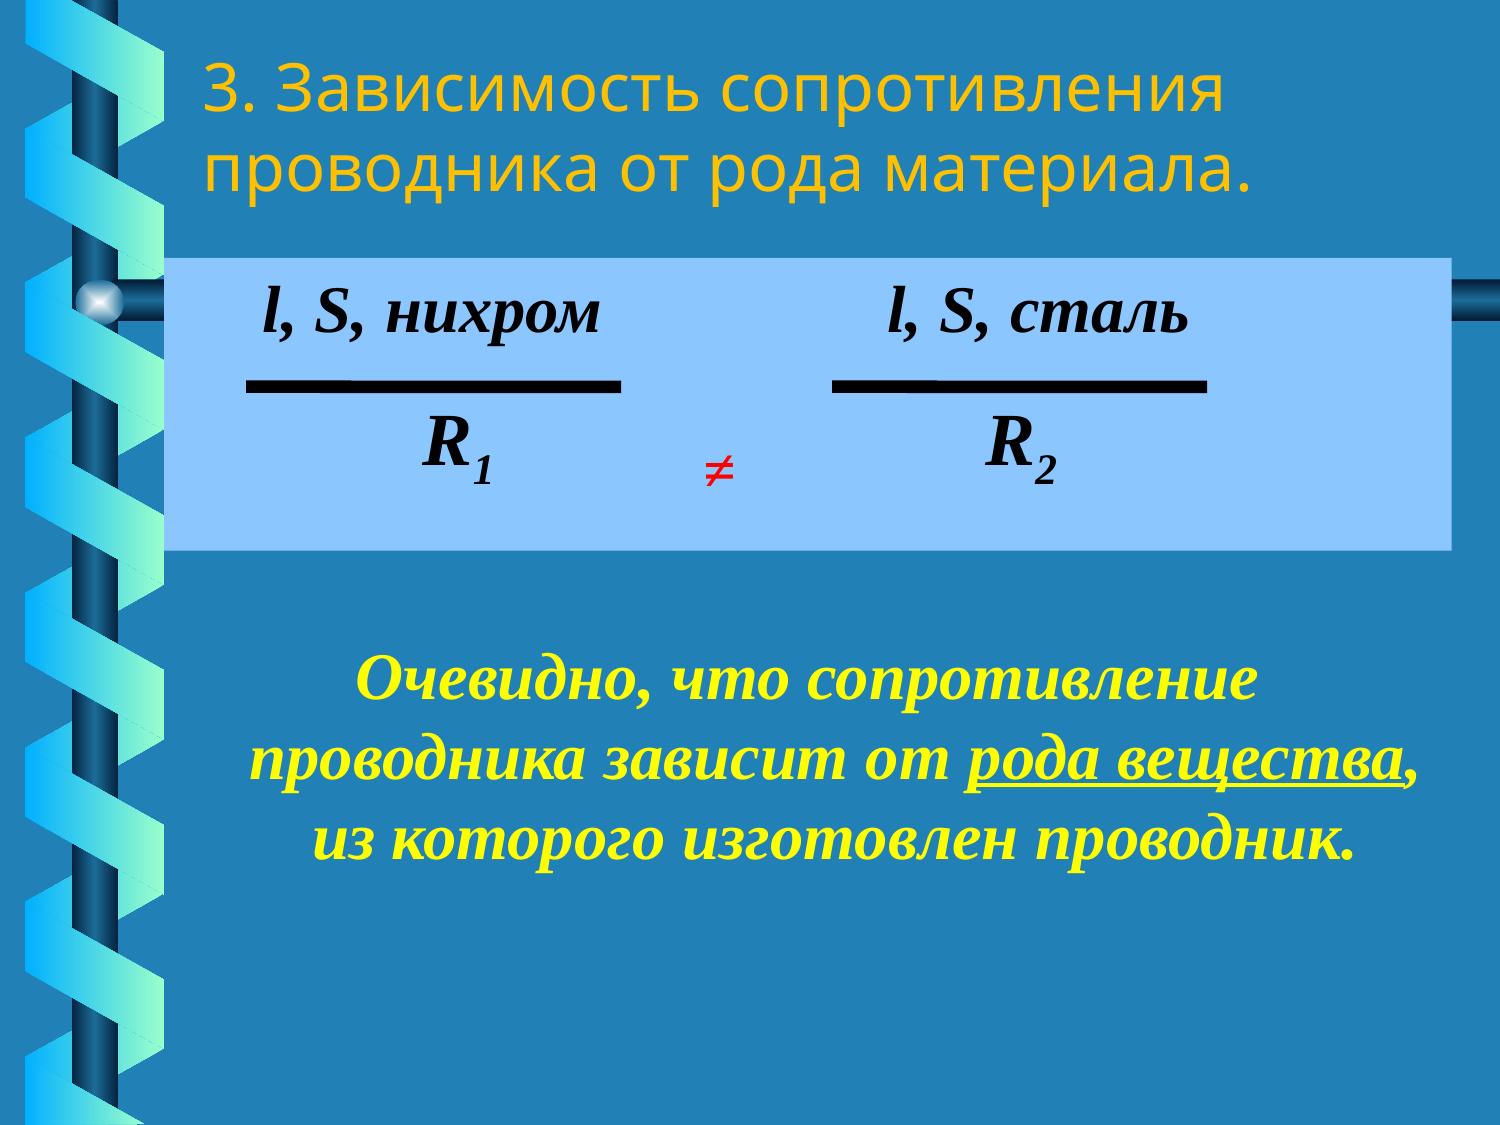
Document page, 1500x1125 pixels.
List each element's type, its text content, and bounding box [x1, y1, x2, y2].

list l, S, нихром l, S, сталь R1 ≠ R2 Очевидно, что сопротивление проводника зависит от рода вещества, из которого изготовлен проводник. [163, 257, 1452, 552]
title 3. Зависимость сопротивления проводника от рода материала. [187, 34, 1463, 213]
